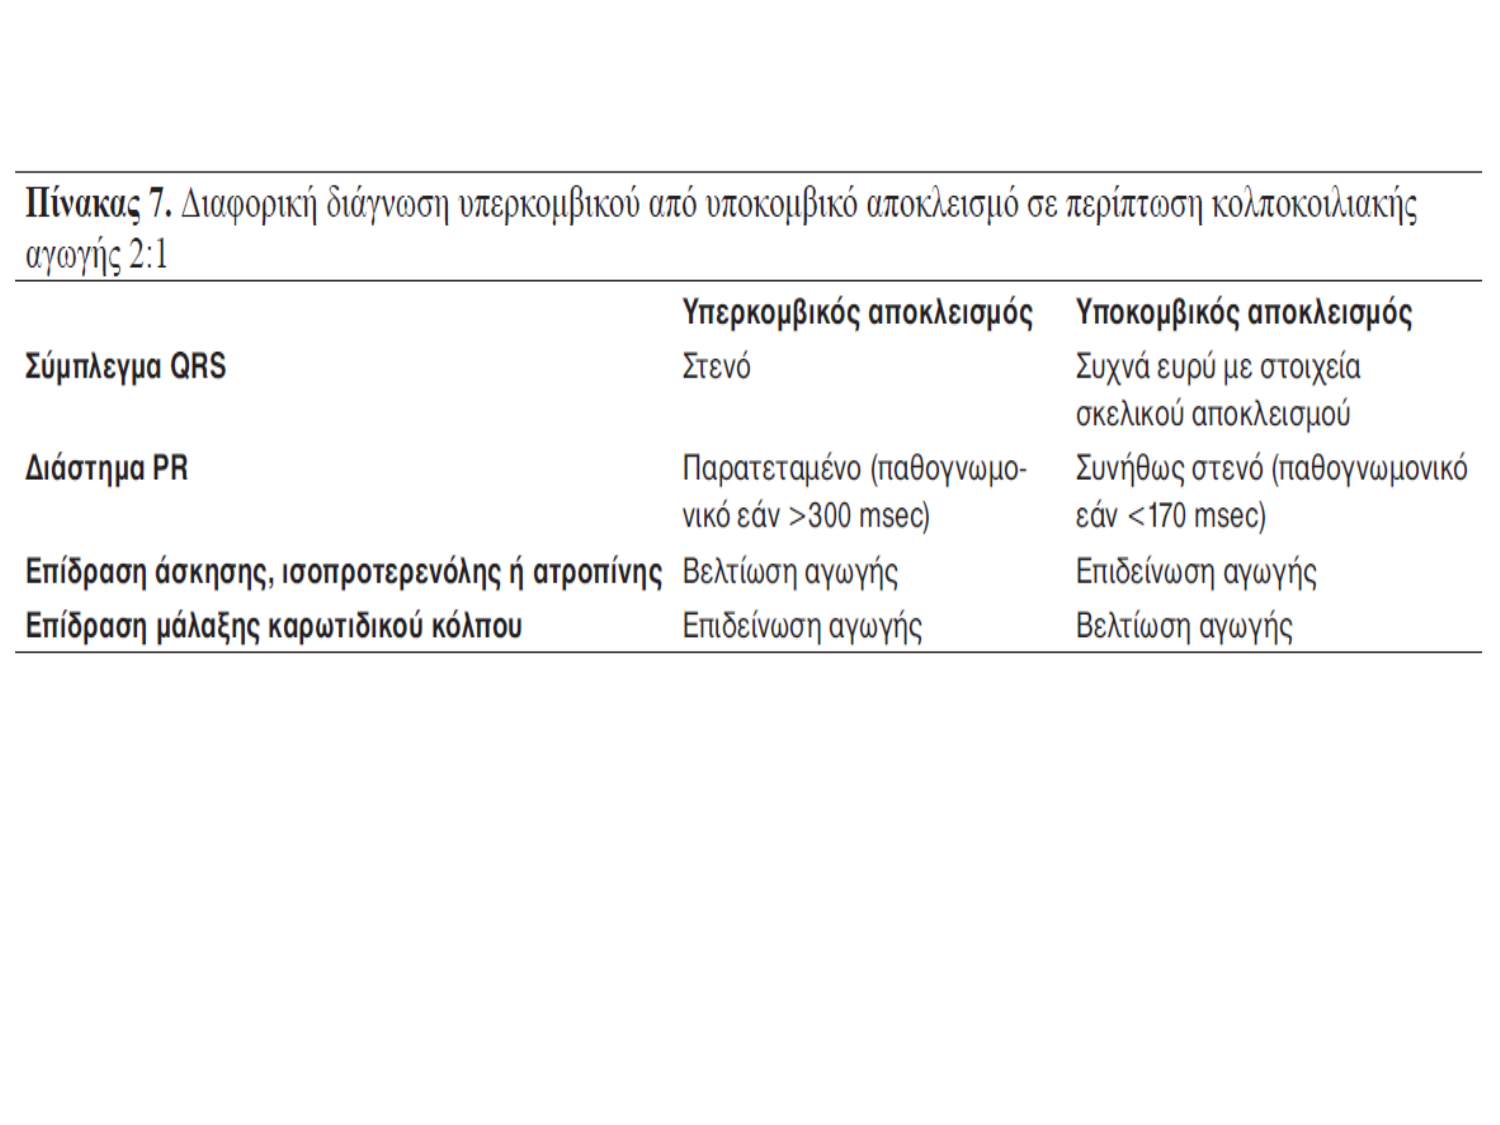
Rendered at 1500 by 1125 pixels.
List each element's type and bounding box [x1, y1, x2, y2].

picture [0, 140, 1500, 692]
